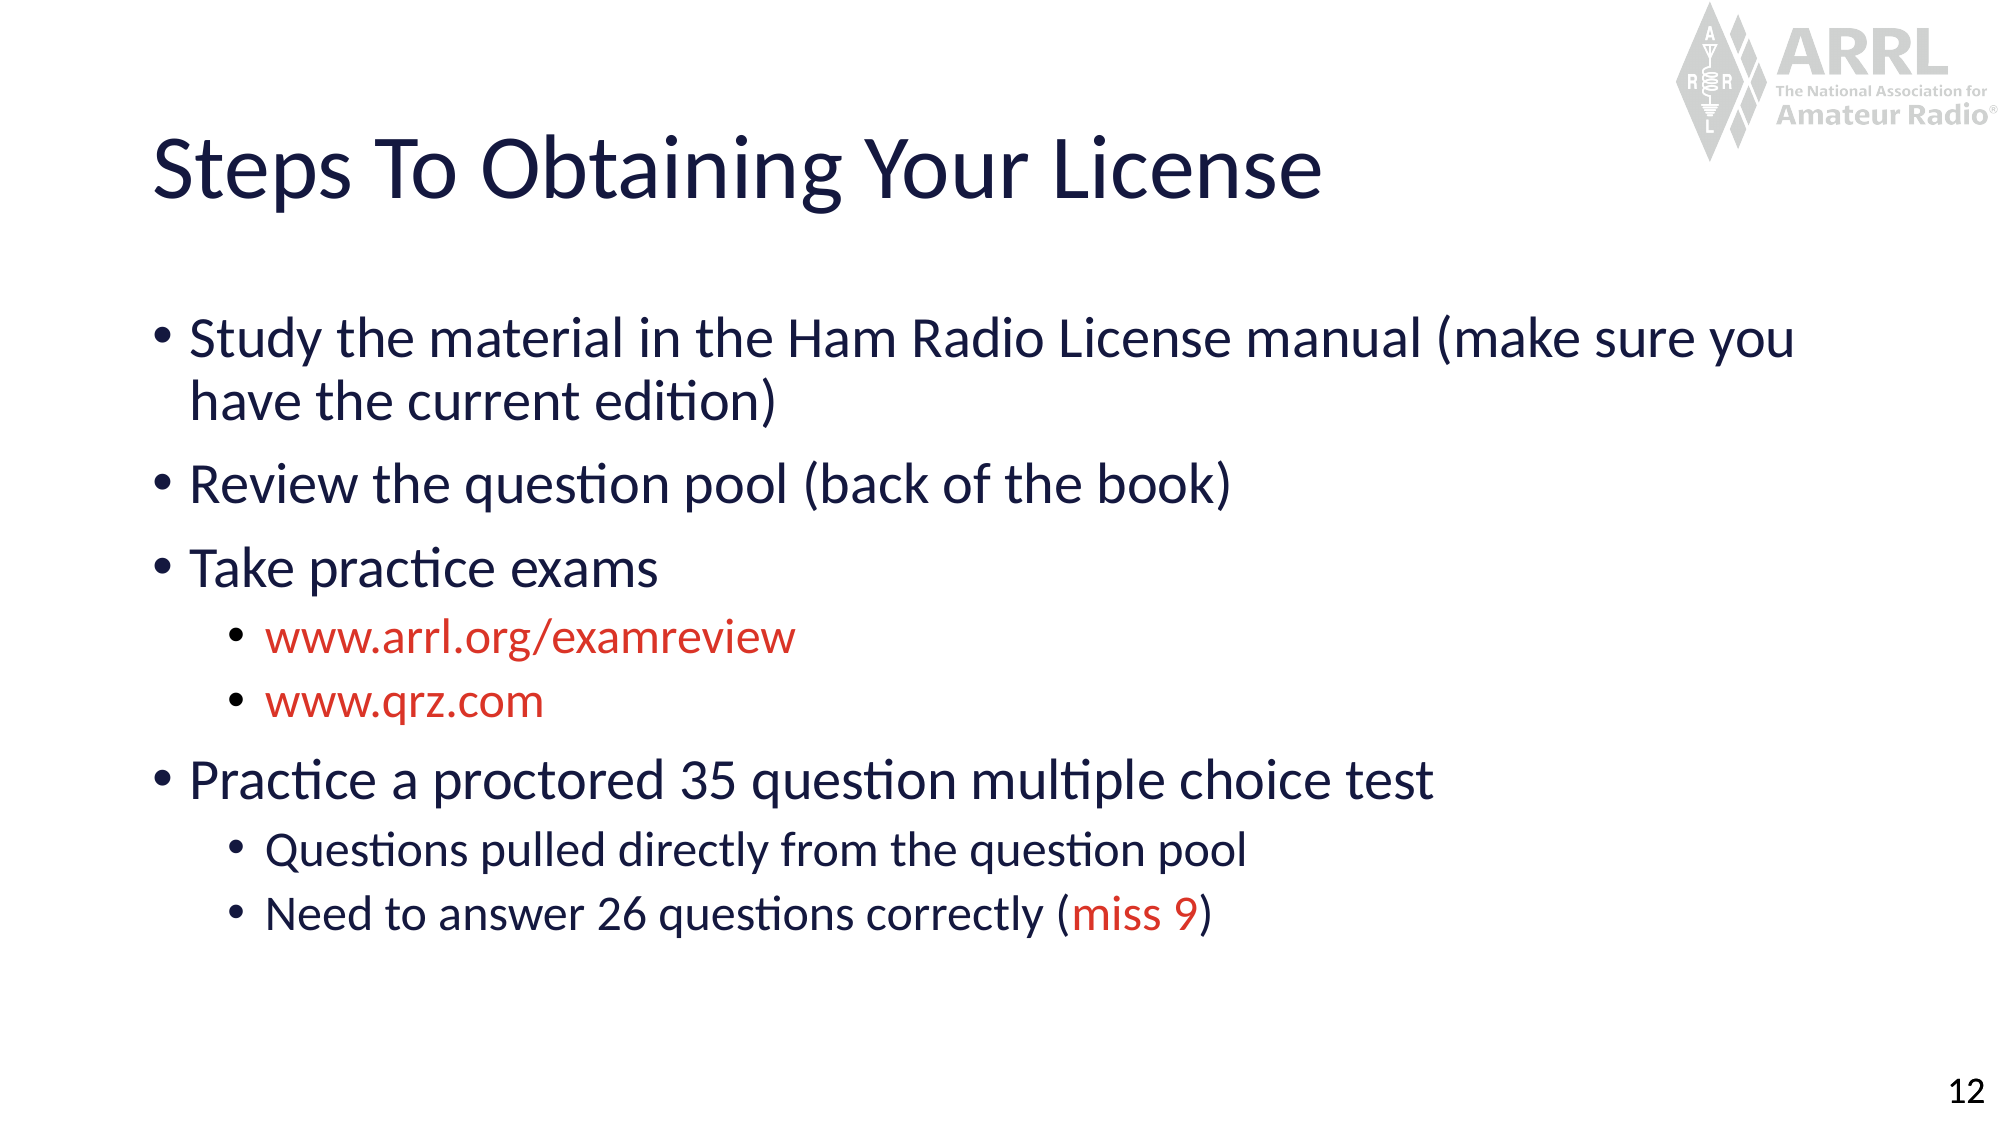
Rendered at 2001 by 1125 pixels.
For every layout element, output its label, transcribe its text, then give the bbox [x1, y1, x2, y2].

title Steps To Obtaining Your License [137, 59, 1863, 278]
picture [1674, 0, 2000, 164]
list Study the material in the Ham Radio License manual (make sure you have the current edition) Review the question pool (back of the book) Take practice exams www.arrl.org/examreview www.qrz.com Practice a proctored 35 question multiple choice test Questions pulled directly from the question pool Need to answer 26 questions correctly (miss 9) [137, 299, 1863, 1014]
